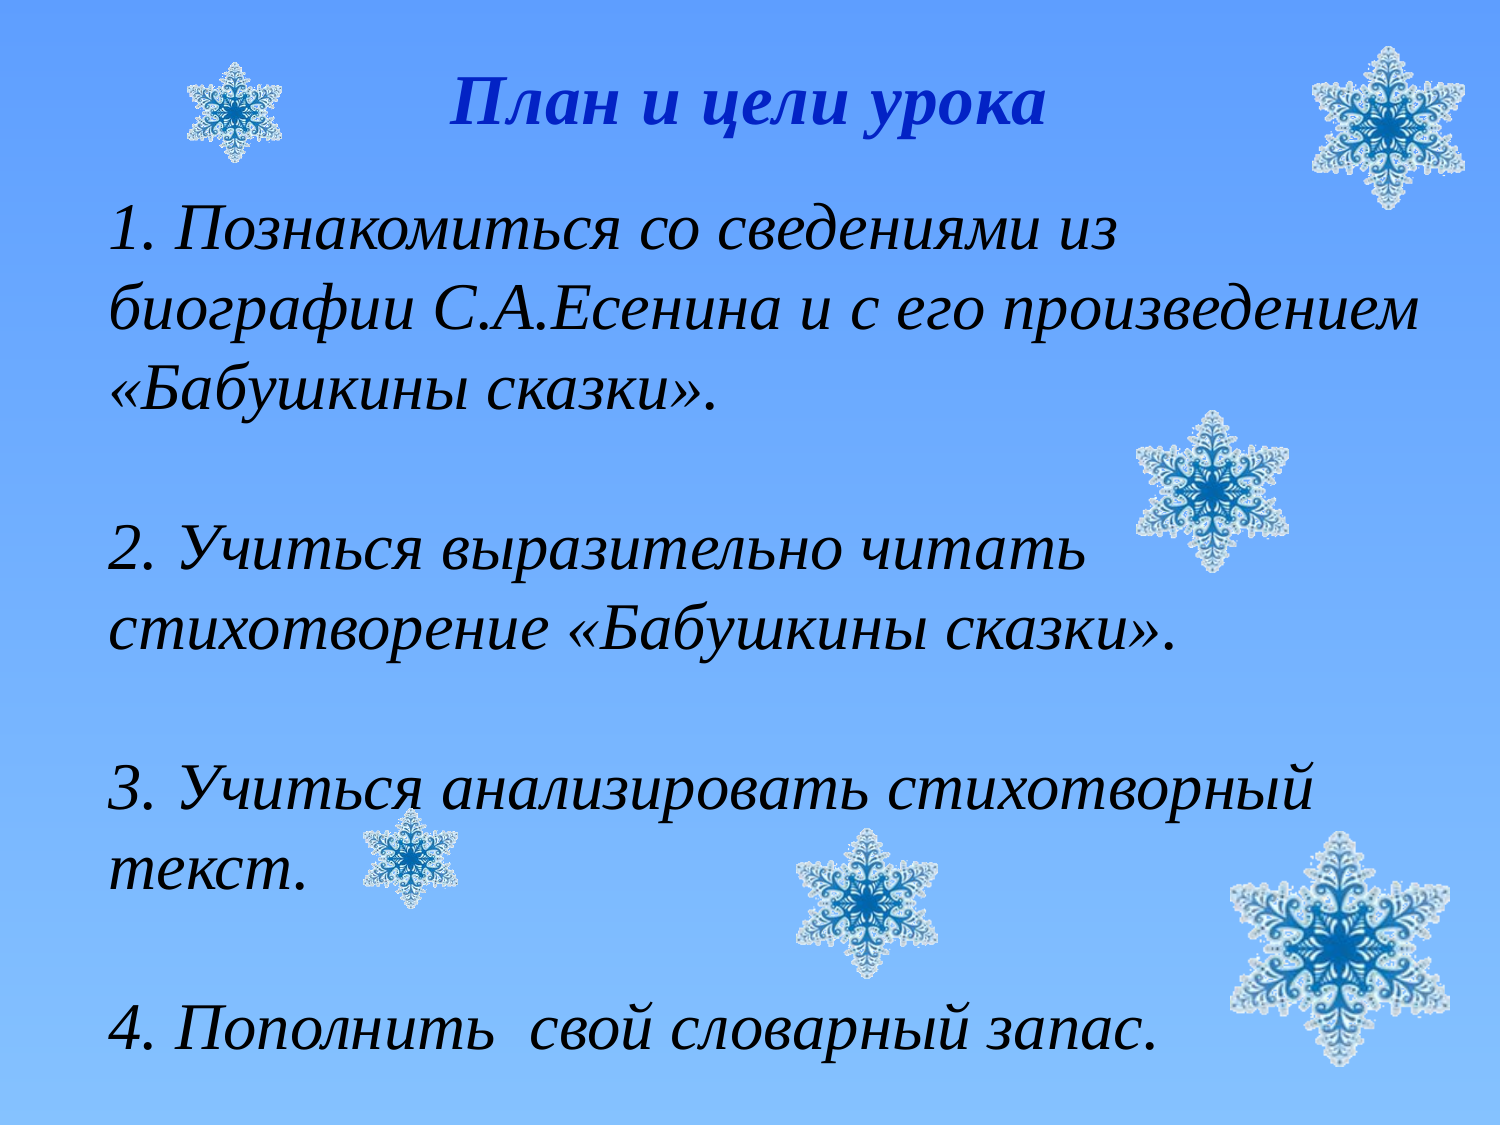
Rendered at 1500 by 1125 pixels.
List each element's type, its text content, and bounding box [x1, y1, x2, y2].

text_box 1. Познакомиться со сведениями из биографии С.А.Есенина и с его произведением «Бабушкины сказки». 2. Учиться выразительно читать стихотворение «Бабушкины сказки». 3. Учиться анализировать стихотворный текст. 4. Пополнить свой словарный запас. [93, 175, 1442, 1071]
picture [1312, 46, 1466, 210]
picture [1136, 409, 1290, 573]
picture [1230, 831, 1451, 1067]
title План и цели урока [75, 45, 1313, 233]
picture [796, 828, 938, 980]
picture [187, 62, 282, 163]
picture [362, 808, 458, 909]
